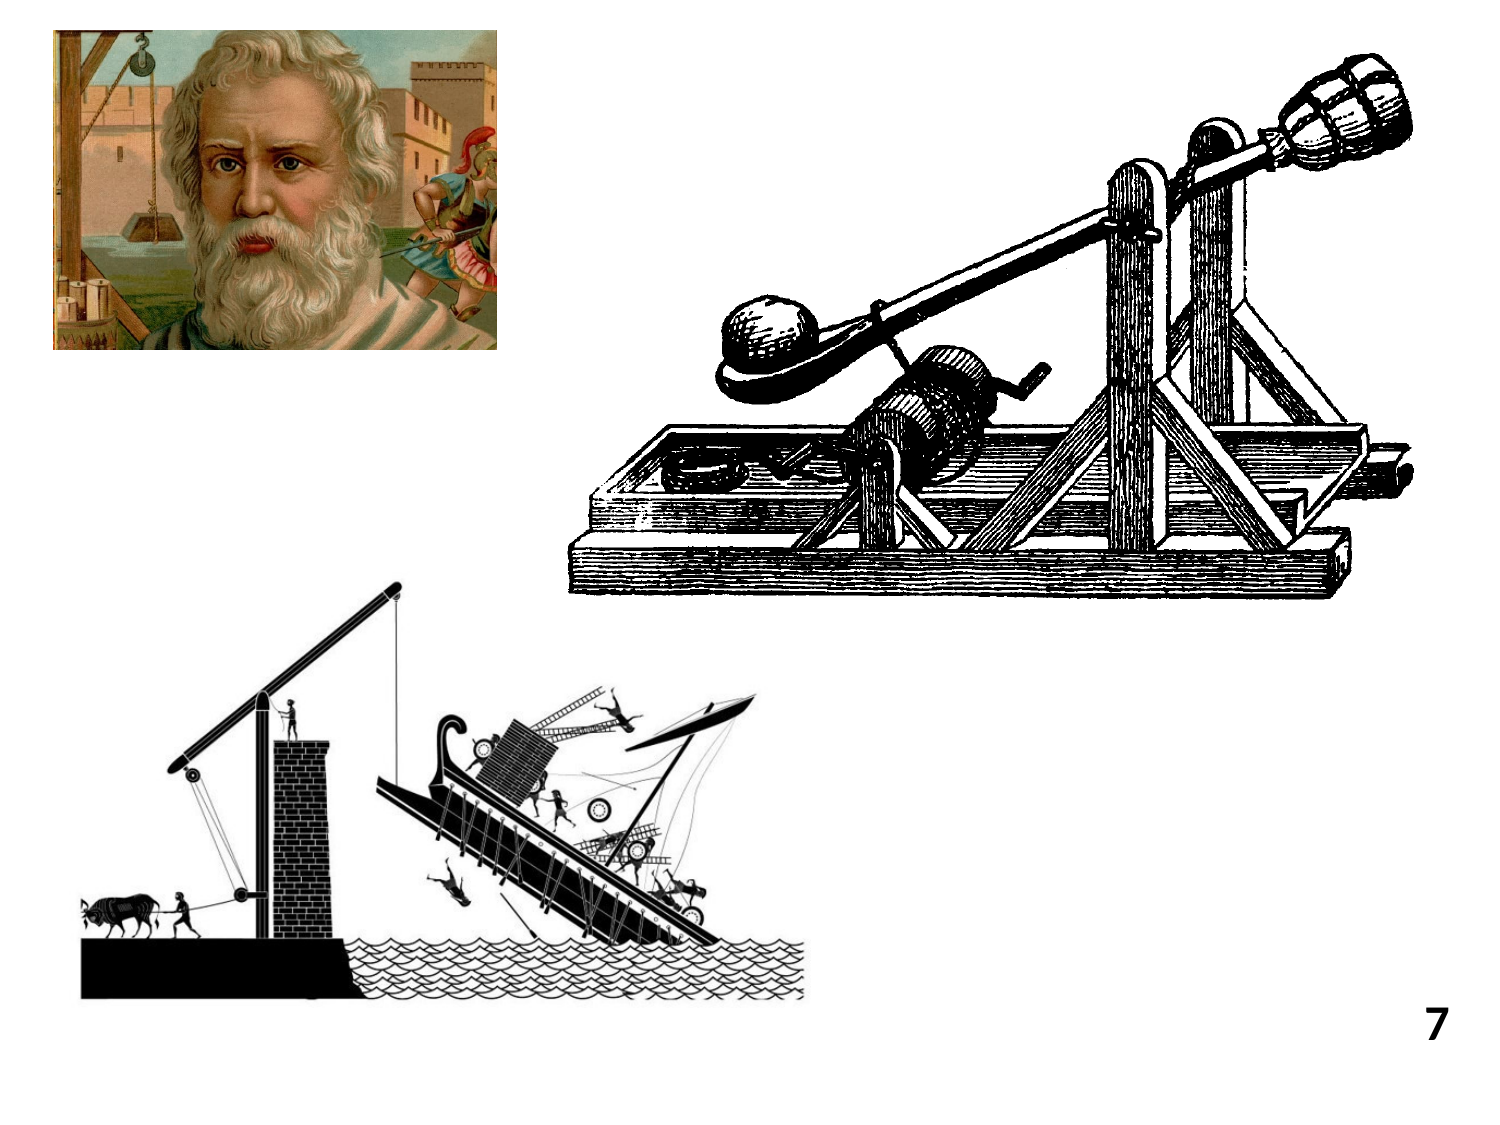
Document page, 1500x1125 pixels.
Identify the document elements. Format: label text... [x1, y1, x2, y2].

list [52, 30, 497, 351]
picture [0, 46, 1422, 1106]
text_box 7 [1409, 982, 1465, 1058]
